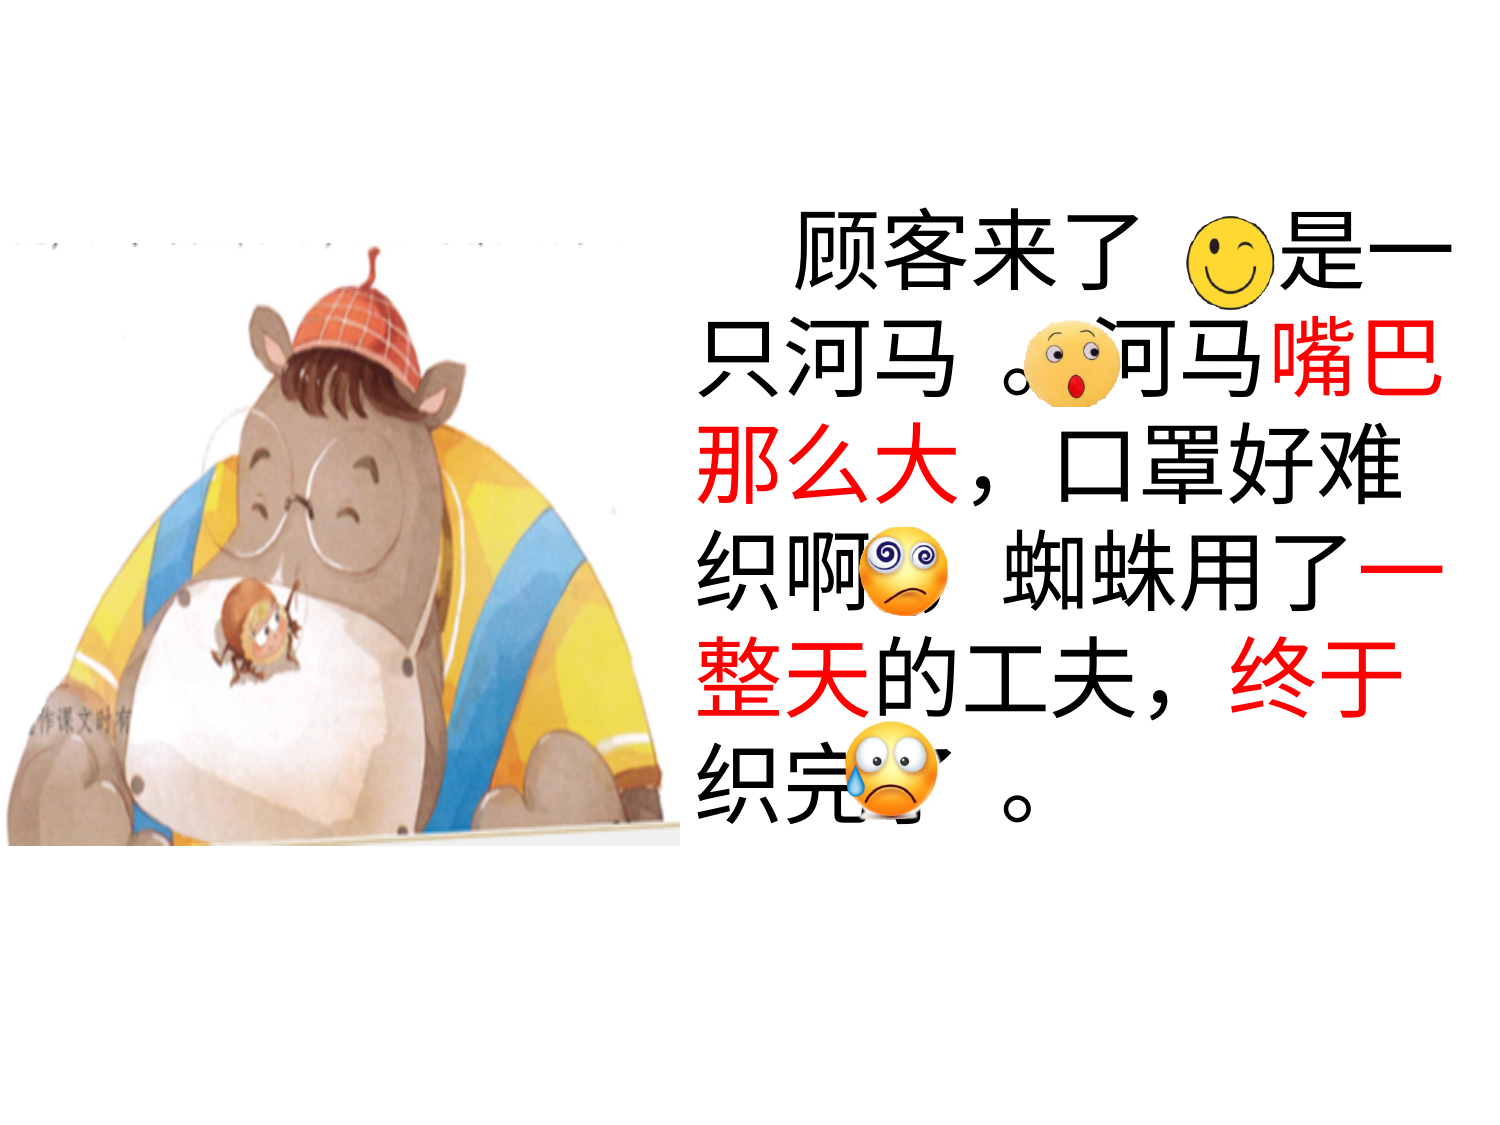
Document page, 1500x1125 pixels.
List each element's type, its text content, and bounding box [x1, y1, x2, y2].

title 顾客来了 ，是一只河马 。河马嘴巴那么大，口罩好难织啊 ，蜘蛛用了一整天的工夫，终于织完了 。 [679, 184, 1500, 846]
picture [0, 243, 680, 847]
picture [1183, 211, 1281, 315]
picture [1021, 314, 1123, 407]
picture [856, 526, 948, 623]
picture [838, 715, 945, 824]
